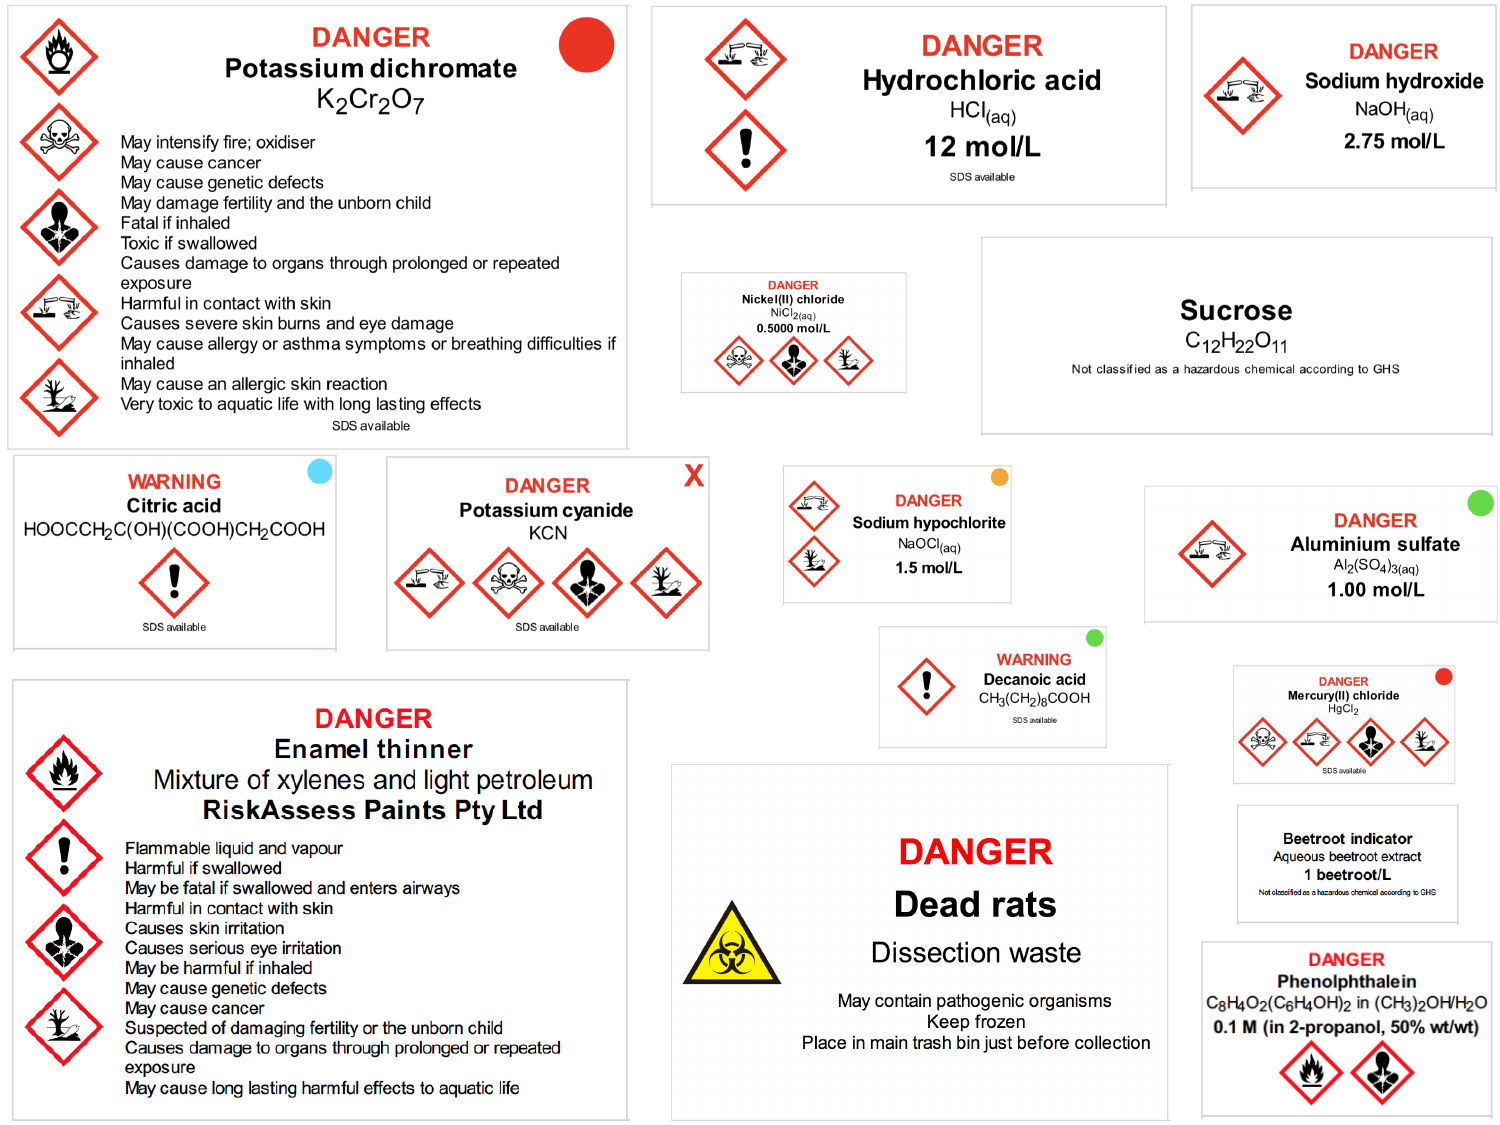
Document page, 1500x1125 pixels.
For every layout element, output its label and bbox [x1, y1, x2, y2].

picture [875, 622, 1110, 749]
picture [678, 269, 909, 394]
picture [667, 760, 1171, 1124]
picture [10, 677, 631, 1124]
picture [1231, 662, 1457, 785]
picture [1198, 939, 1495, 1119]
picture [977, 233, 1495, 437]
picture [1186, 1, 1500, 192]
picture [3, 1, 631, 652]
picture [779, 462, 1014, 605]
picture [1141, 483, 1500, 625]
picture [383, 454, 712, 652]
picture [1235, 801, 1461, 925]
picture [648, 2, 1169, 208]
